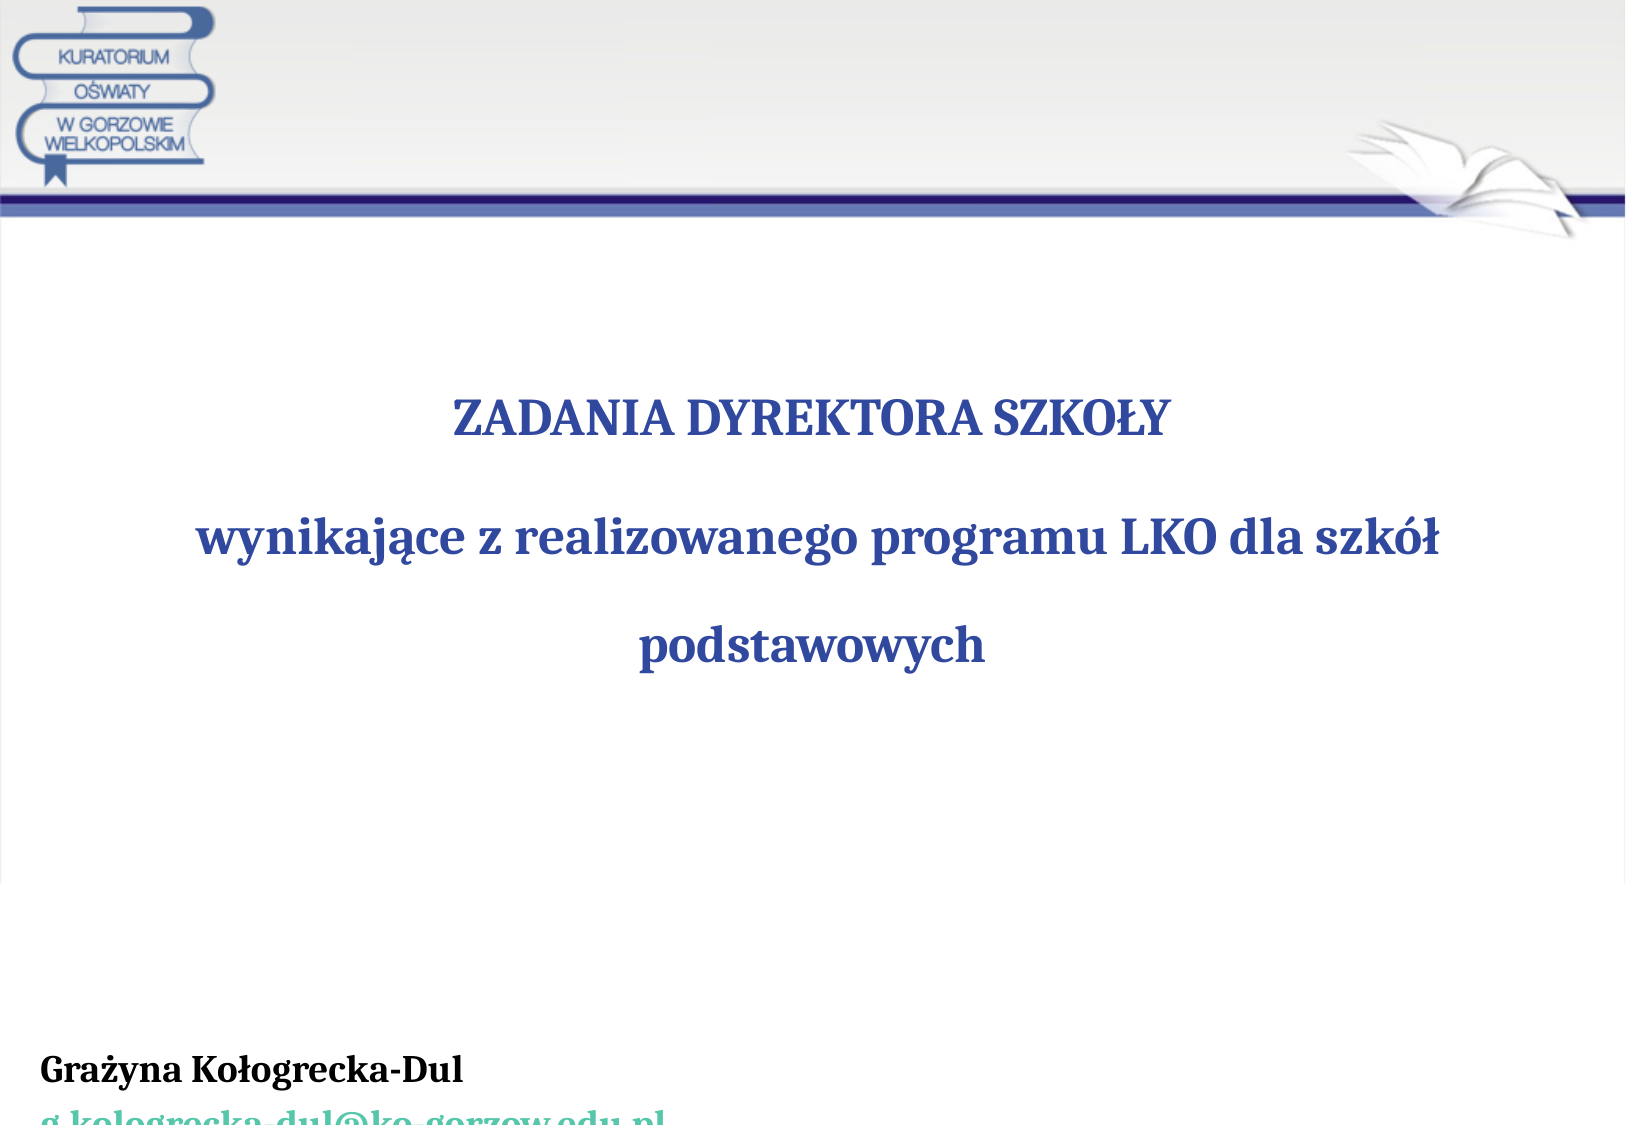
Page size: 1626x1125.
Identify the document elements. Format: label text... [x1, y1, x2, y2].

picture [0, 0, 1626, 1125]
list ZADANIA DYREKTORA SZKOŁY wynikające z realizowanego programu LKO dla szkół podstawowych Grażyna Kołogrecka-Dul g.kologrecka-dul@ko-gorzow.edu.pl [25, 234, 1600, 1125]
